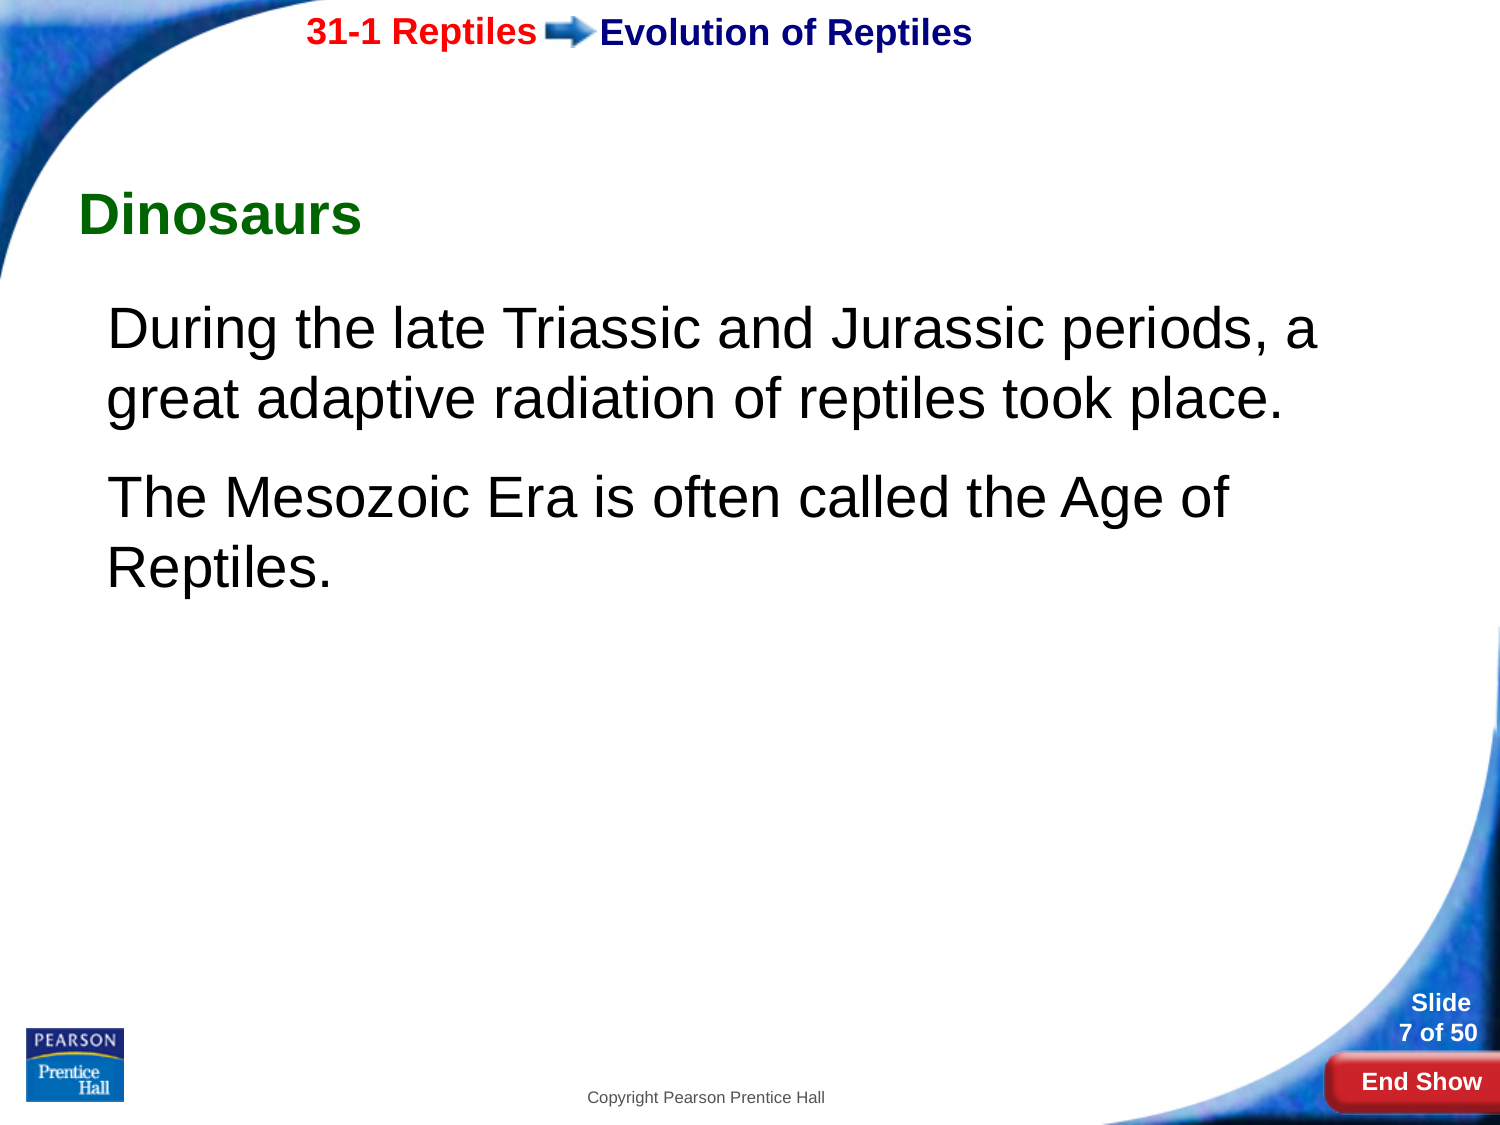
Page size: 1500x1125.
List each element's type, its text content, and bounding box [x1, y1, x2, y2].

picture [0, 0, 1500, 1125]
title Evolution of Reptiles [584, 0, 1254, 76]
footer Copyright Pearson Prentice Hall [468, 1078, 945, 1105]
list Dinosaurs During the late Triassic and Jurassic periods, a great adaptive radiation of reptiles took place. The Mesozoic Era is often called the Age of Reptiles. [44, 179, 1448, 976]
